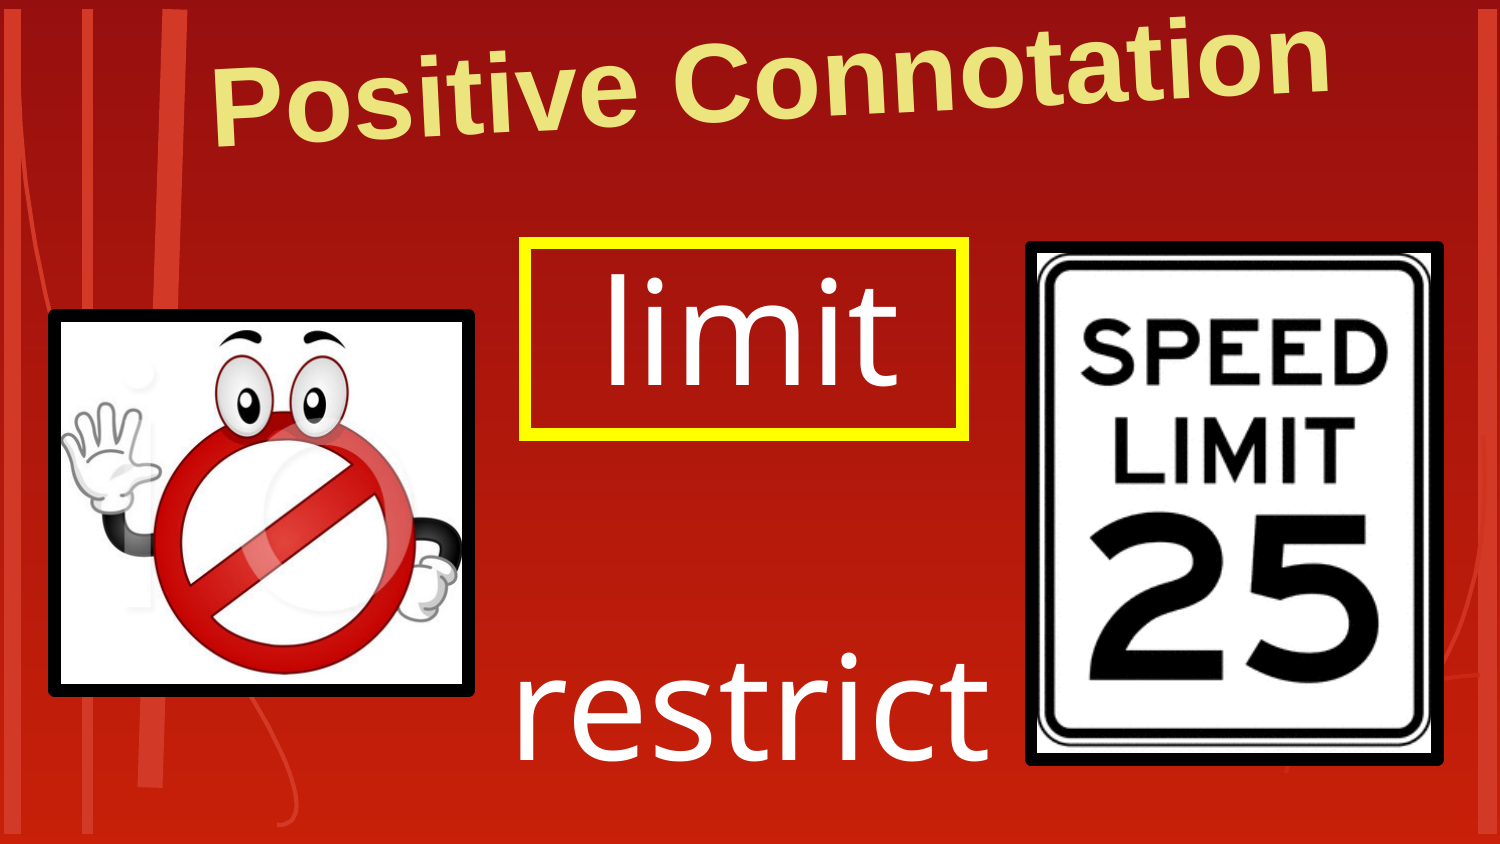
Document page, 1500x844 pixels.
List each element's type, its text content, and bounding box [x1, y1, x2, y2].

title Positive Connotation [190, 0, 1500, 174]
picture [1037, 252, 1432, 754]
text_box [524, 243, 963, 435]
picture [60, 321, 463, 685]
list limit restrict Back to Game [75, 225, 1425, 745]
